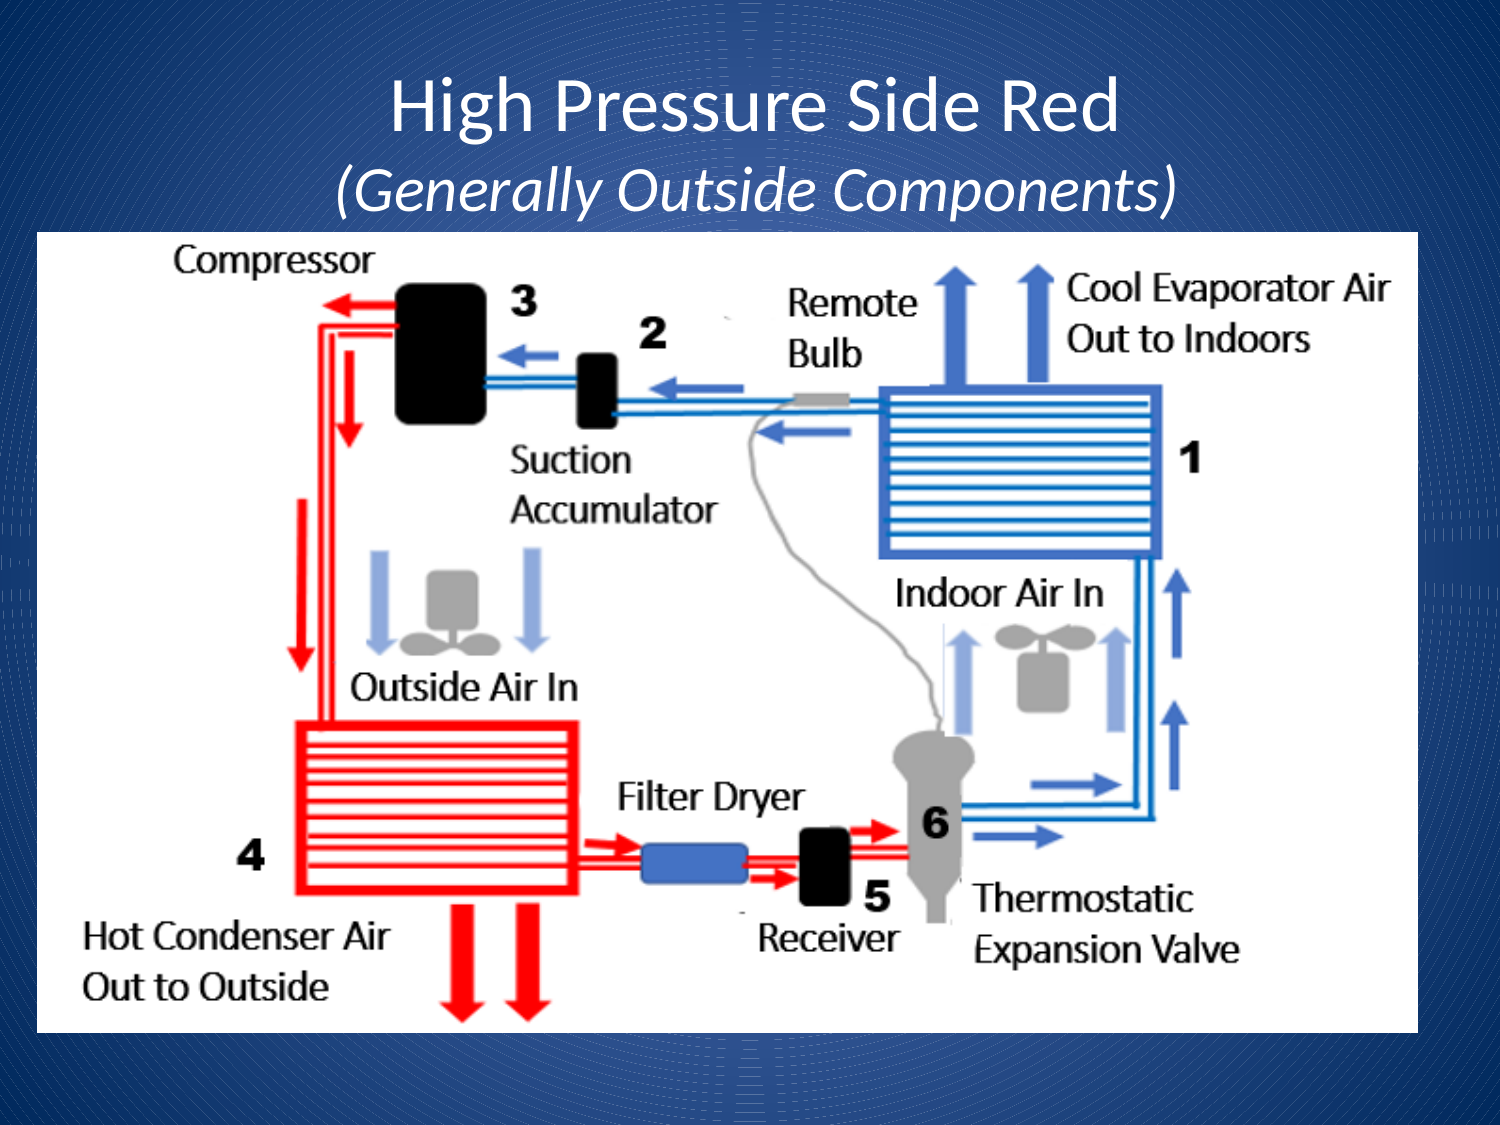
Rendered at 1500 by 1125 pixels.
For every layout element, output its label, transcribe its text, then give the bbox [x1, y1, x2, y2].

picture [37, 232, 1418, 1033]
title High Pressure Side Red (Generally Outside Components) [37, 45, 1475, 233]
